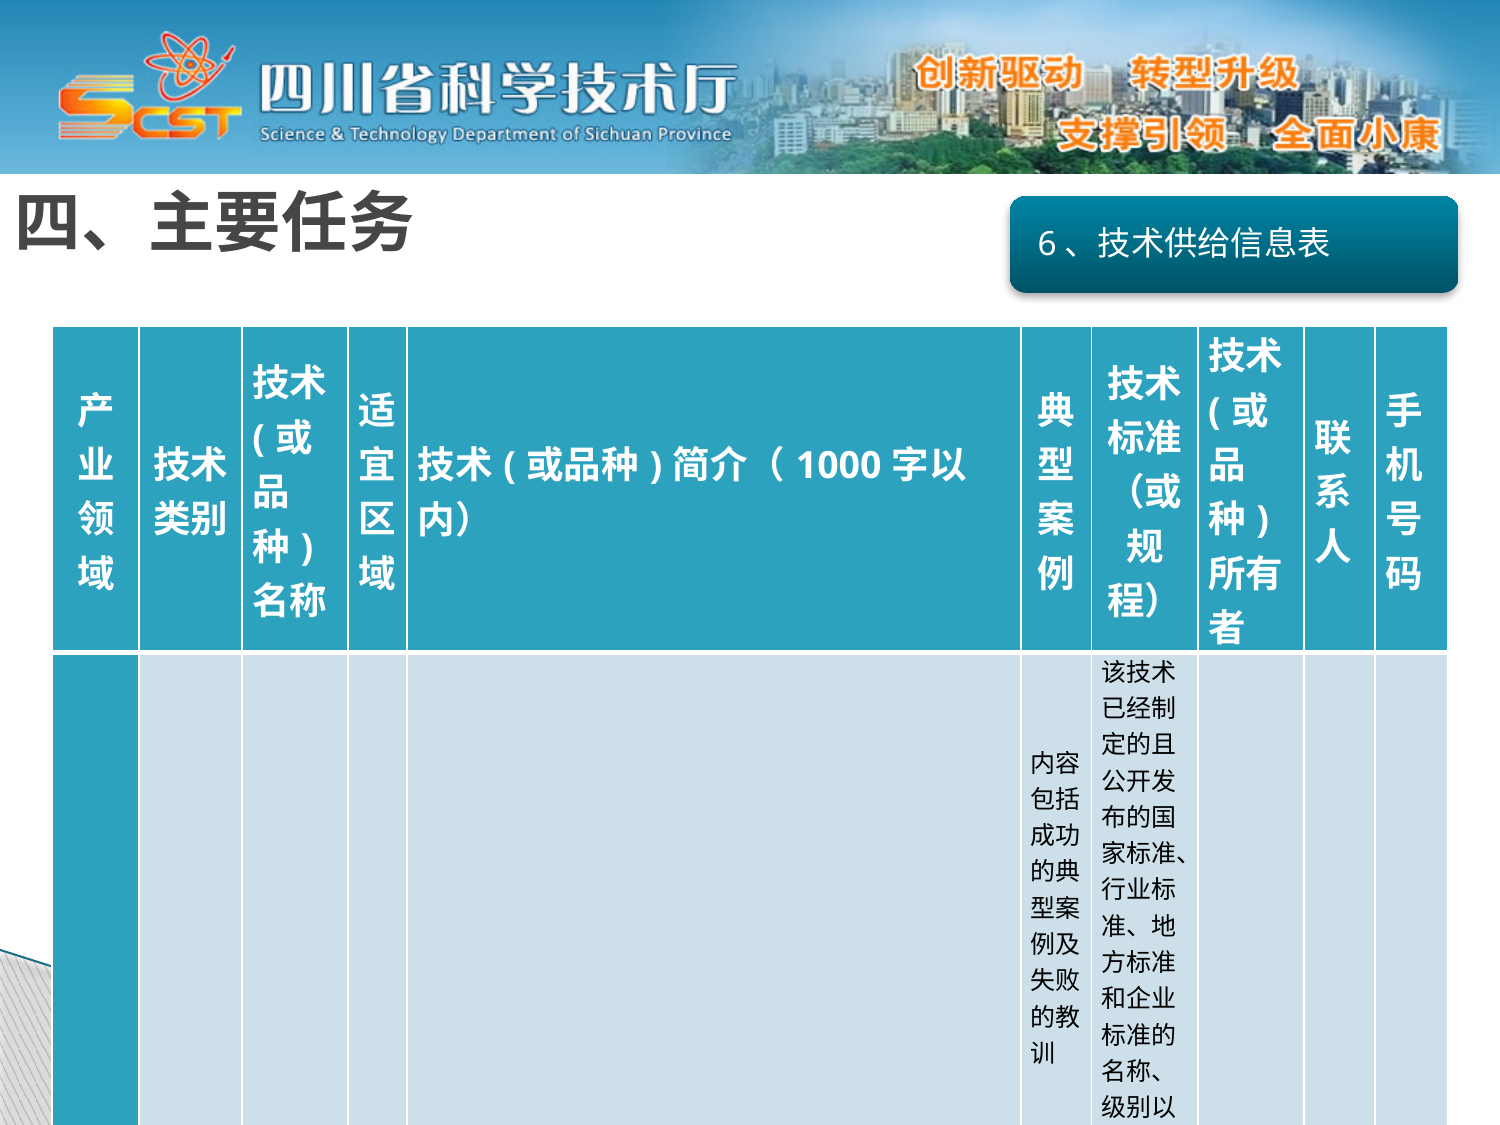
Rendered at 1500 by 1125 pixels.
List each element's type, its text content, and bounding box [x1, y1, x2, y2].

table_cell [1199, 655, 1303, 1125]
table_cell [140, 655, 241, 1125]
table_cell [53, 655, 138, 1125]
text_box 四、主要任务 [0, 172, 1500, 268]
table_cell [1376, 655, 1447, 1125]
table_header 典型案例 [1022, 327, 1091, 650]
table_header 技术标准（或规程） [1092, 327, 1197, 650]
table_cell [408, 655, 1020, 1125]
table_header 手机号码 [1376, 327, 1447, 650]
table_header 技术(或品种)名称 [243, 327, 347, 650]
table_header 技术类别 [140, 327, 241, 650]
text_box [1009, 195, 1459, 294]
table_cell 内容包括成功的典型案例及失败的教训 [1022, 655, 1091, 1125]
table_header 适宜区域 [349, 327, 406, 650]
table_header 联系人 [1305, 327, 1374, 650]
table_cell [243, 655, 347, 1125]
table_header 技术(或品种)所有者 [1199, 327, 1303, 650]
table_cell [349, 655, 406, 1125]
table_cell 该技术已经制定的且公开发布的国家标准、行业标准、地方标准和企业标准的名称、级别以及编号 [1092, 655, 1197, 1125]
table_header 产业领域 [53, 327, 138, 650]
picture [0, 0, 1500, 172]
table_header 技术(或品种)简介（1000字以内） [408, 327, 1020, 650]
table_cell [1305, 655, 1374, 1125]
